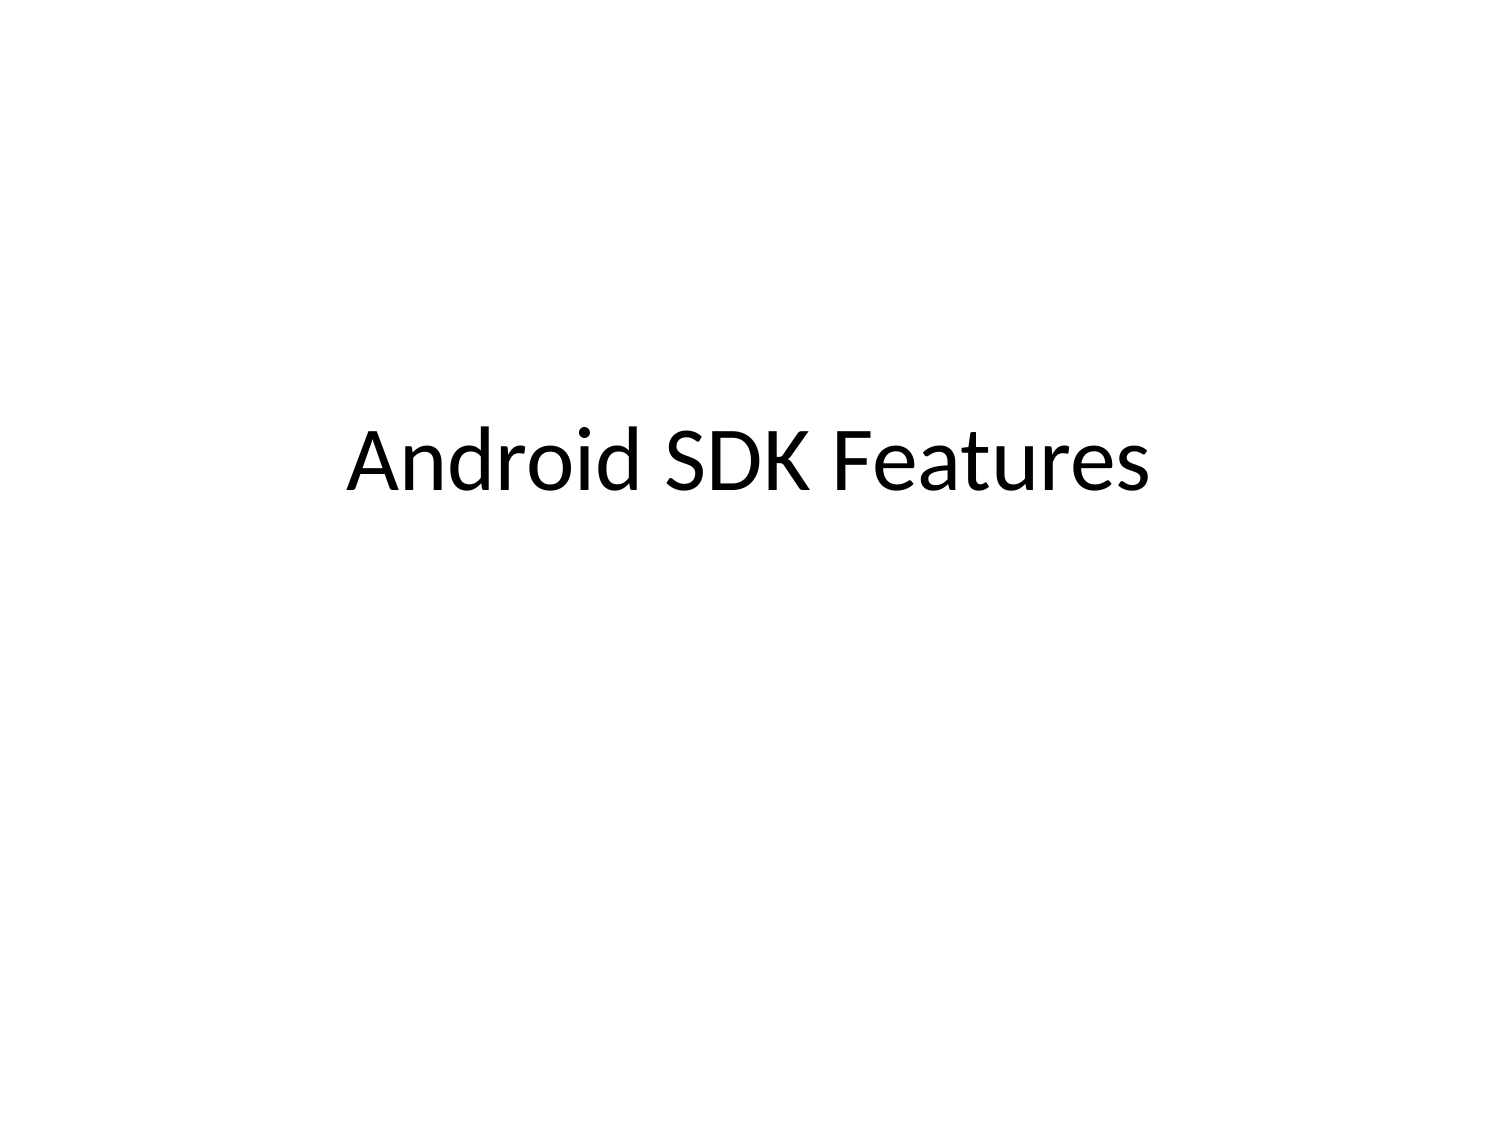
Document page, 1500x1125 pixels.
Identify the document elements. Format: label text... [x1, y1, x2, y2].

title Android SDK Features [75, 45, 1425, 863]
